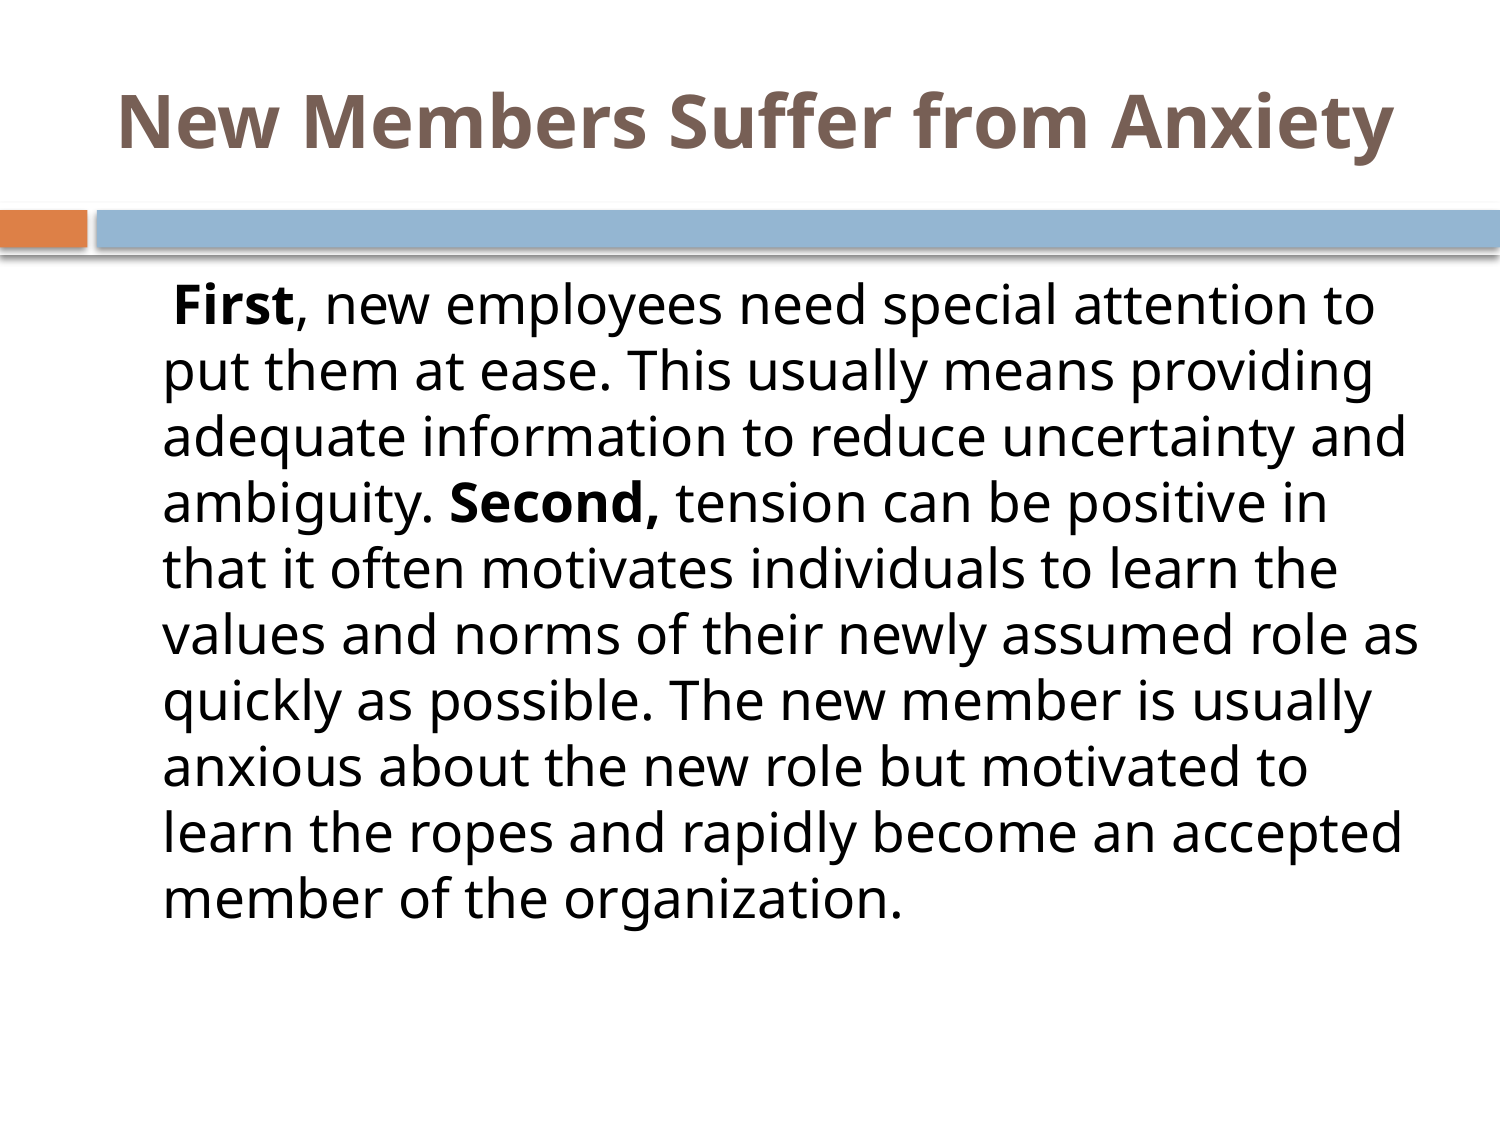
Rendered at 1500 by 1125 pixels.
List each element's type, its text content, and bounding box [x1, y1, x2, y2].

list First, new employees need special attention to put them at ease. This usually means providing adequate information to reduce uncertainty and ambiguity. Second, tension can be positive in that it often motivates individuals to learn the values and norms of their newly assumed role as quickly as possible. The new member is usually anxious about the new role but motivated to learn the ropes and rapidly become an accepted member of the organization. [100, 262, 1438, 1000]
title New Members Suffer from Anxiety [100, 37, 1438, 200]
